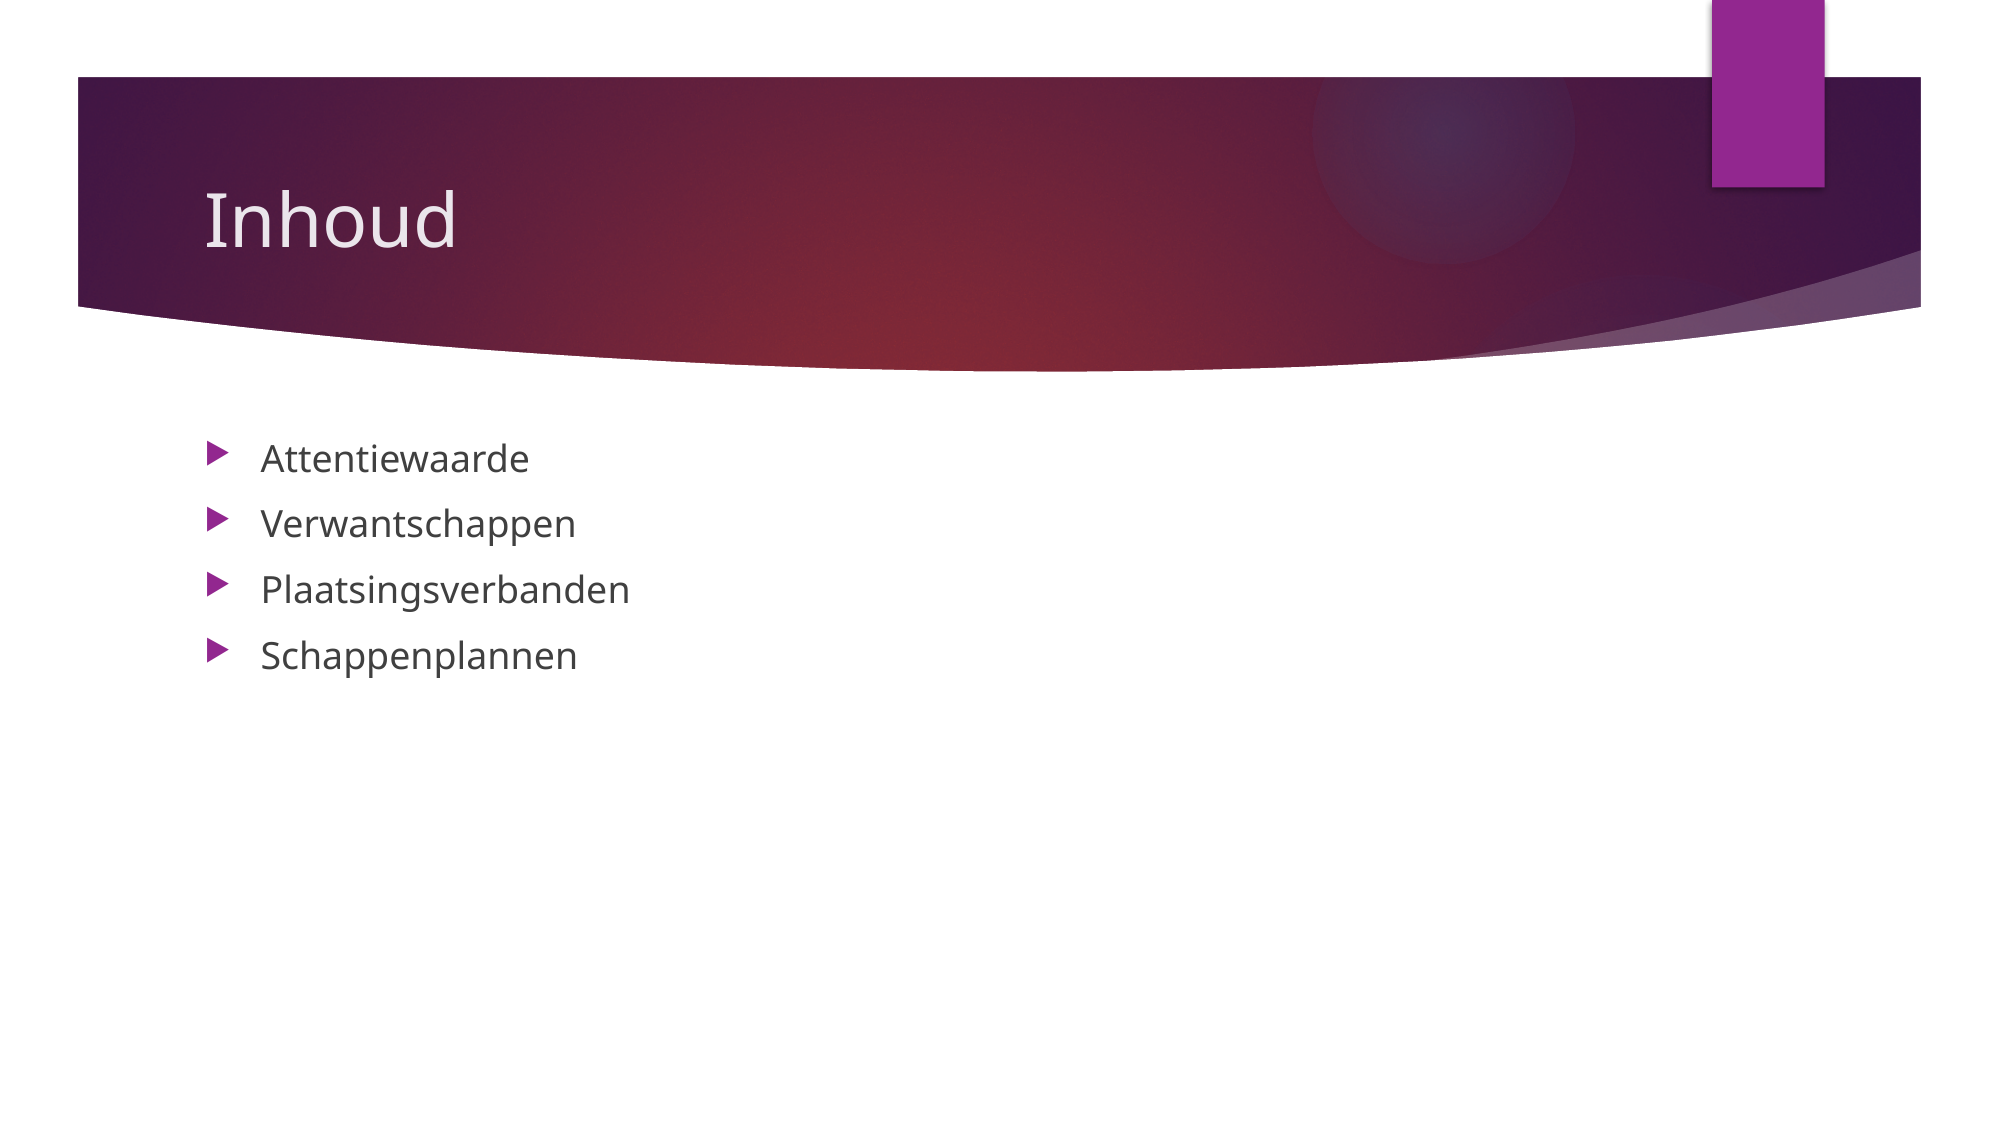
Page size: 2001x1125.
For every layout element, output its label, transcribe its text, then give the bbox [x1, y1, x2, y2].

list Attentiewaarde Verwantschappen Plaatsingsverbanden Schappenplannen [189, 427, 1638, 988]
title Inhoud [189, 159, 1627, 276]
